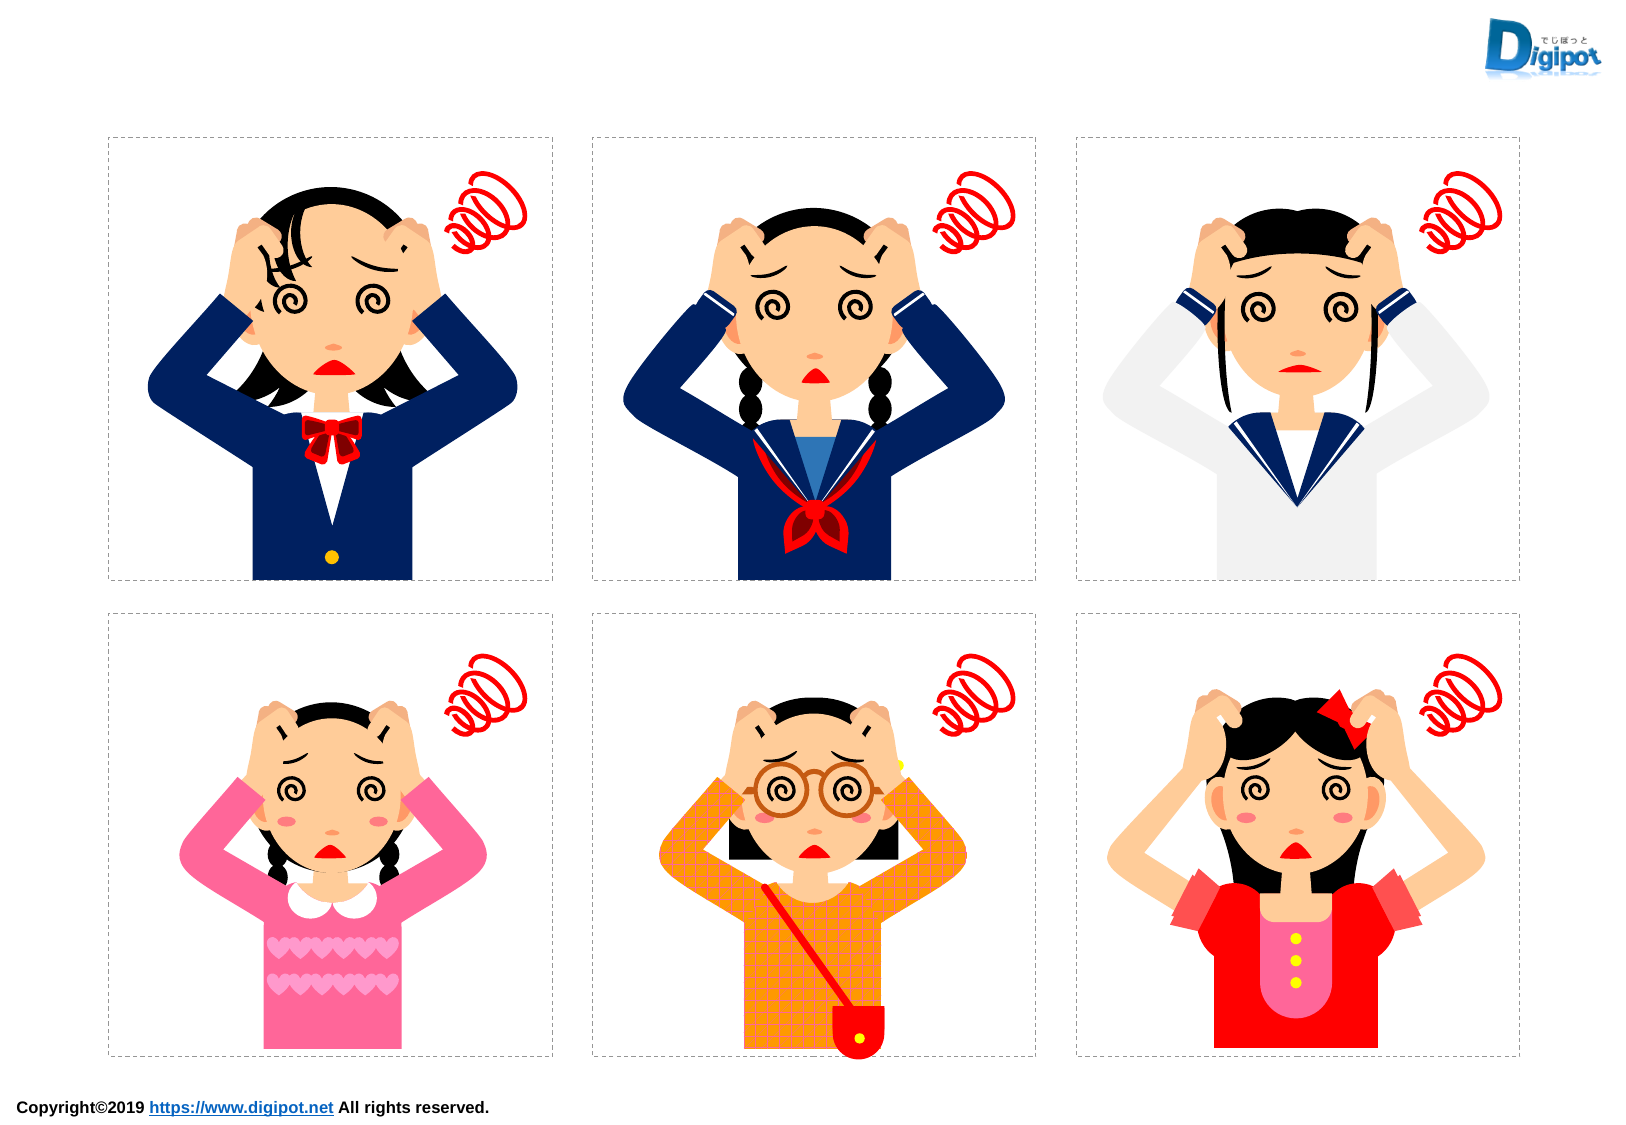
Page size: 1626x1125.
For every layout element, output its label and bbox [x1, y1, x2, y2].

text_box [160, 180, 525, 580]
text_box [1117, 180, 1500, 580]
text_box [1118, 662, 1500, 1048]
text_box [668, 662, 1013, 1060]
text_box [637, 180, 1014, 580]
picture [1485, 18, 1602, 82]
text_box [188, 662, 525, 1049]
